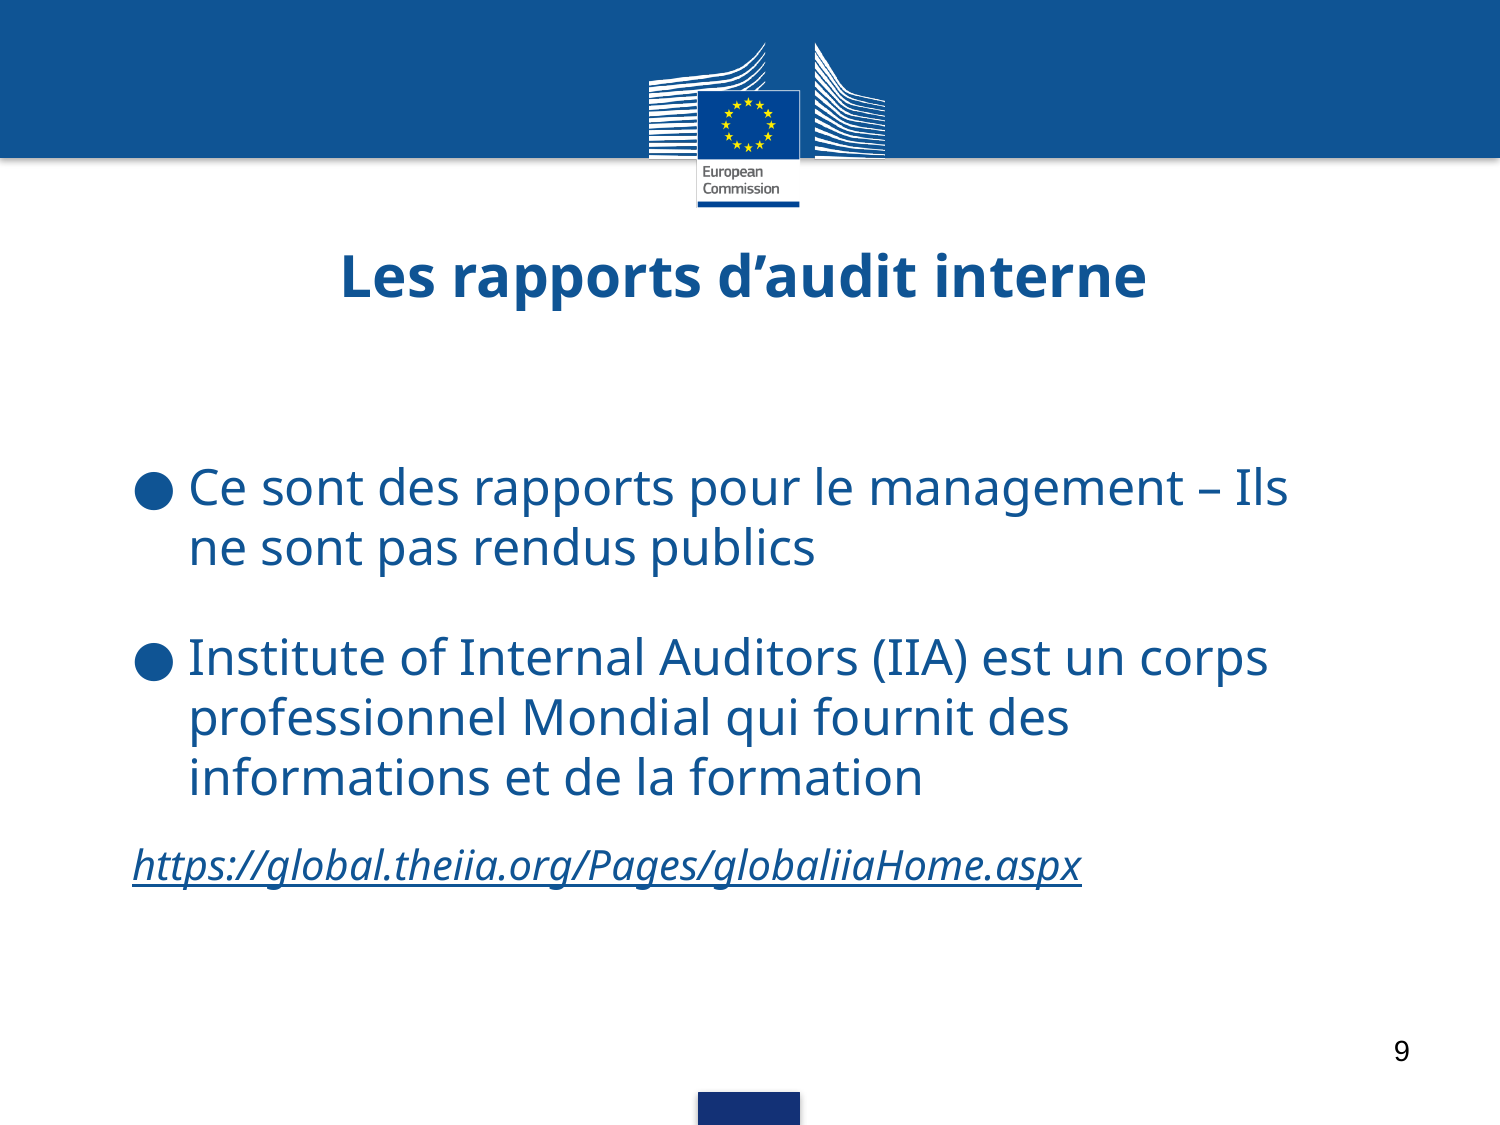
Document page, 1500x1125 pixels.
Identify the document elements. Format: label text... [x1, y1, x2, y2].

picture [649, 42, 885, 208]
list Ce sont des rapports pour le management – Ils ne sont pas rendus publics Institute of Internal Auditors (IIA) est un corps professionnel Mondial qui fournit des informations et de la formation https://global.theiia.org/Pages/globaliiaHome.aspx [116, 339, 1372, 918]
slide_number 9 [1074, 1024, 1426, 1103]
title Les rapports d’audit interne [0, 209, 1495, 339]
